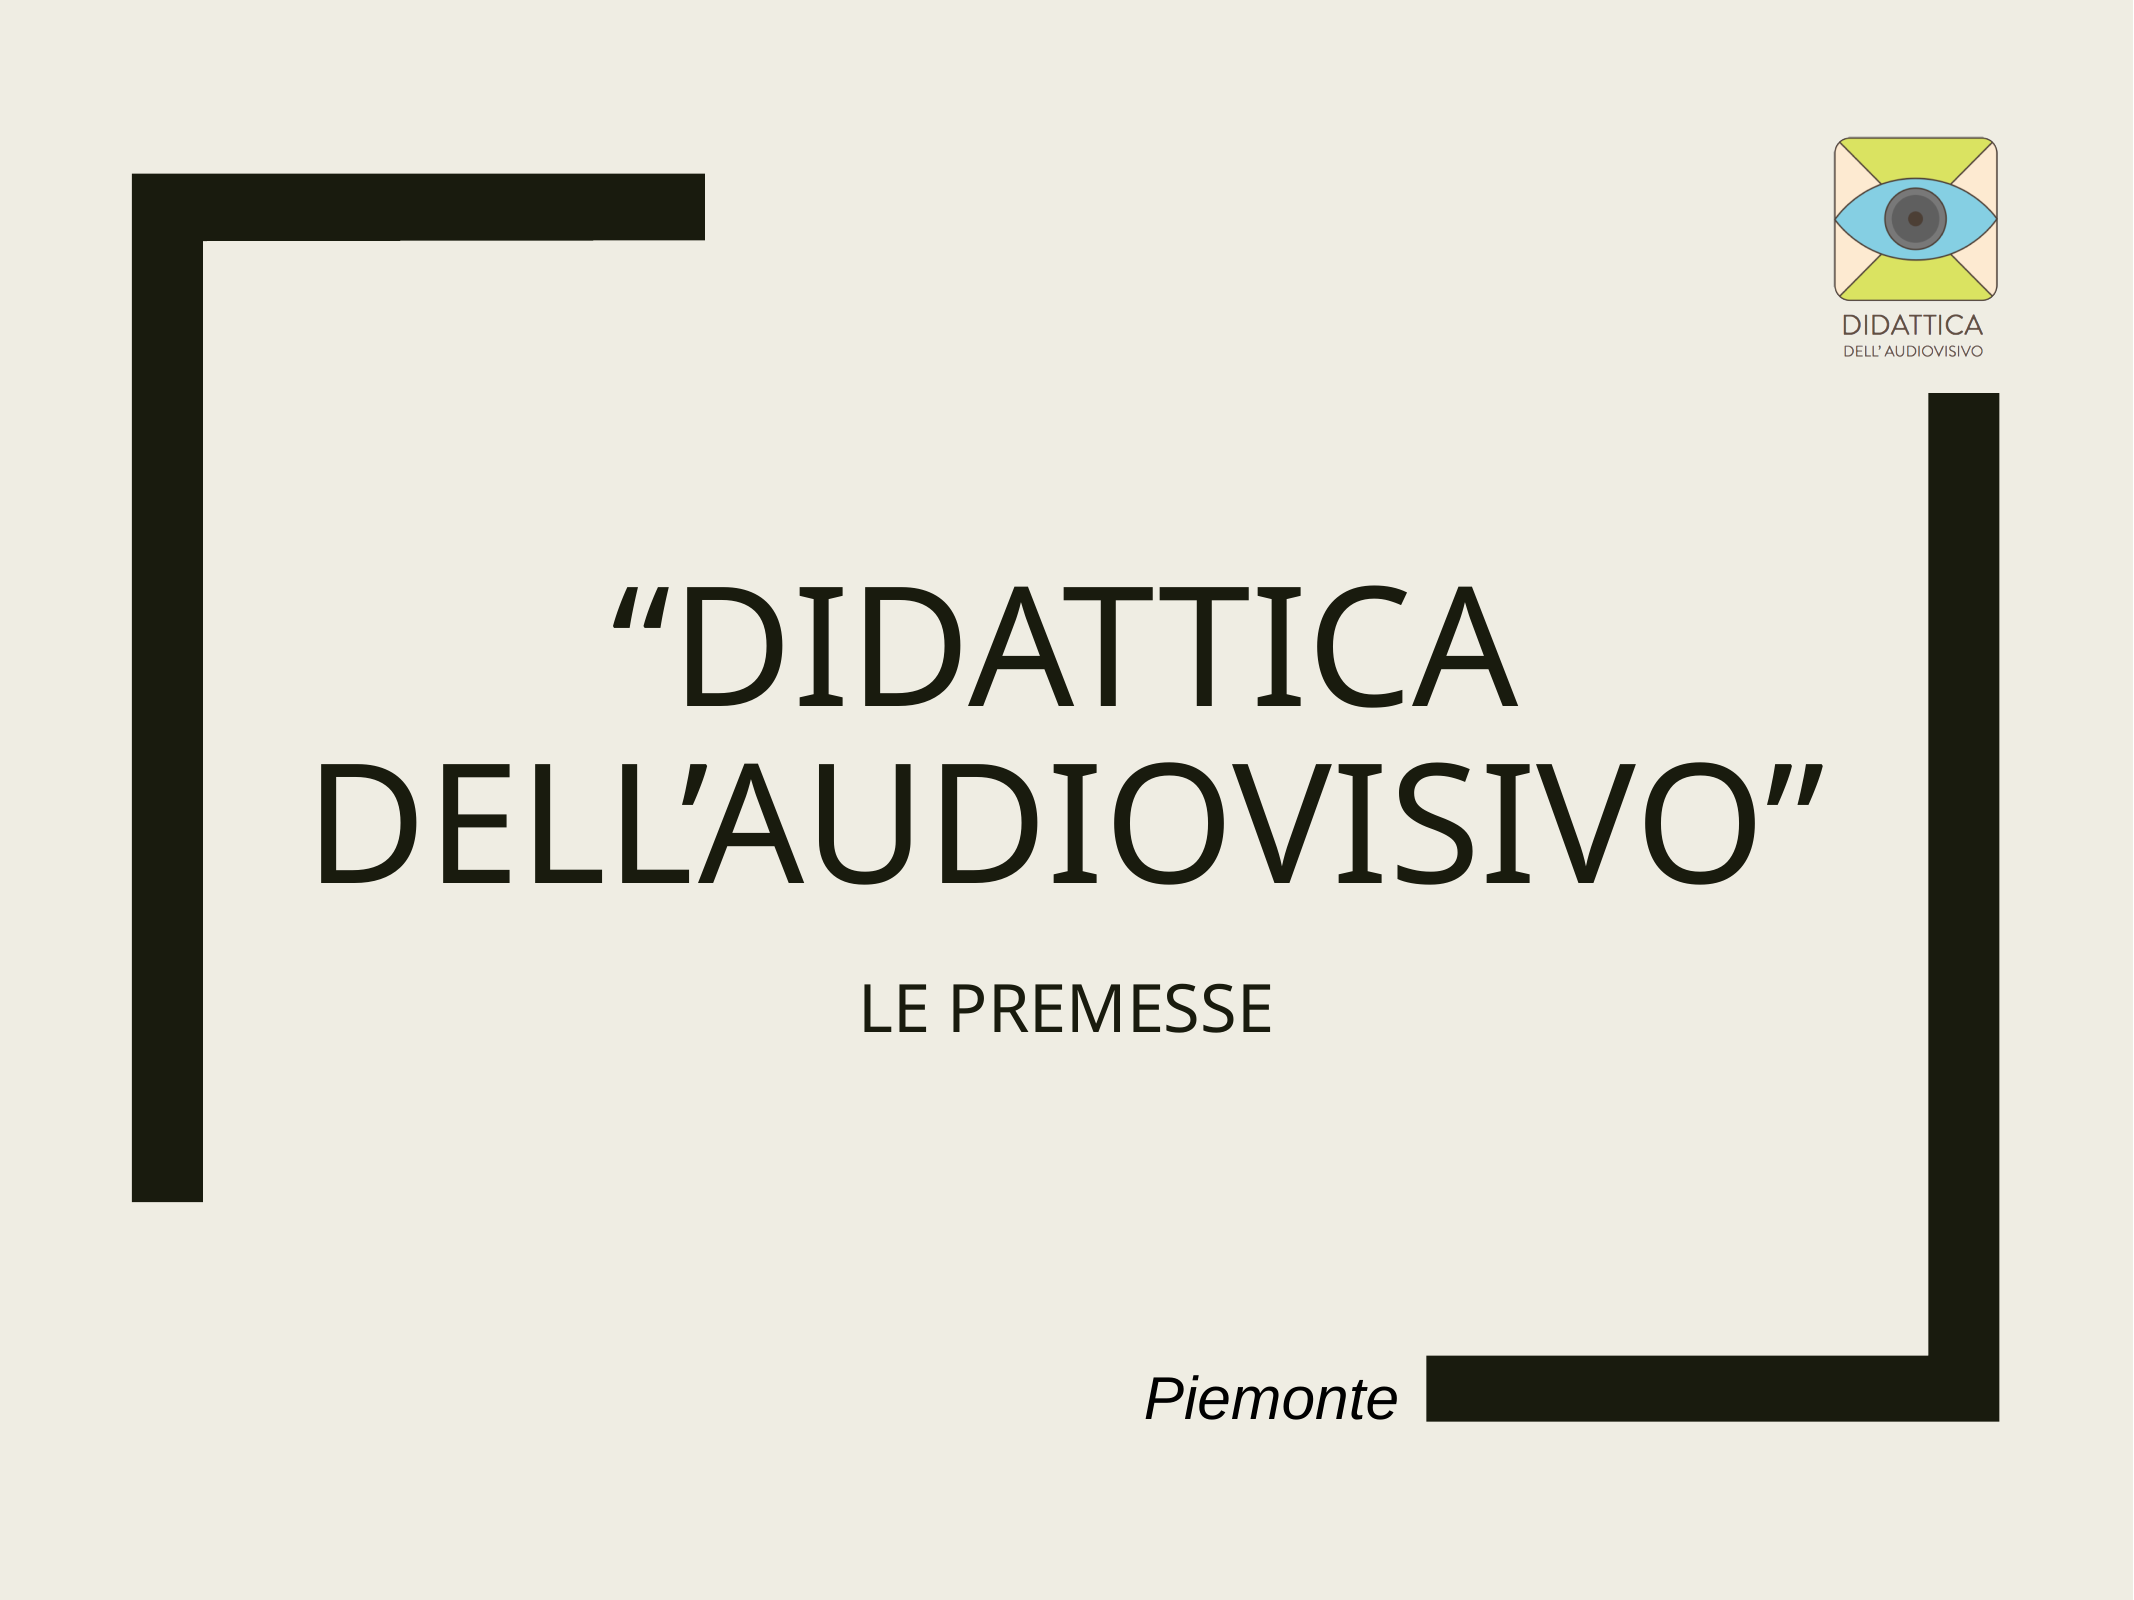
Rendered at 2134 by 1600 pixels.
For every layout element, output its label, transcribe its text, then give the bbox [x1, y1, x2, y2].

text_box Piemonte [1143, 1359, 1400, 1433]
picture [1830, 134, 2003, 364]
subtitle LE PREMESSE [207, 948, 1926, 1136]
title “DIDATTICA DELL’AUDIOVISIVO” [258, 384, 1873, 928]
